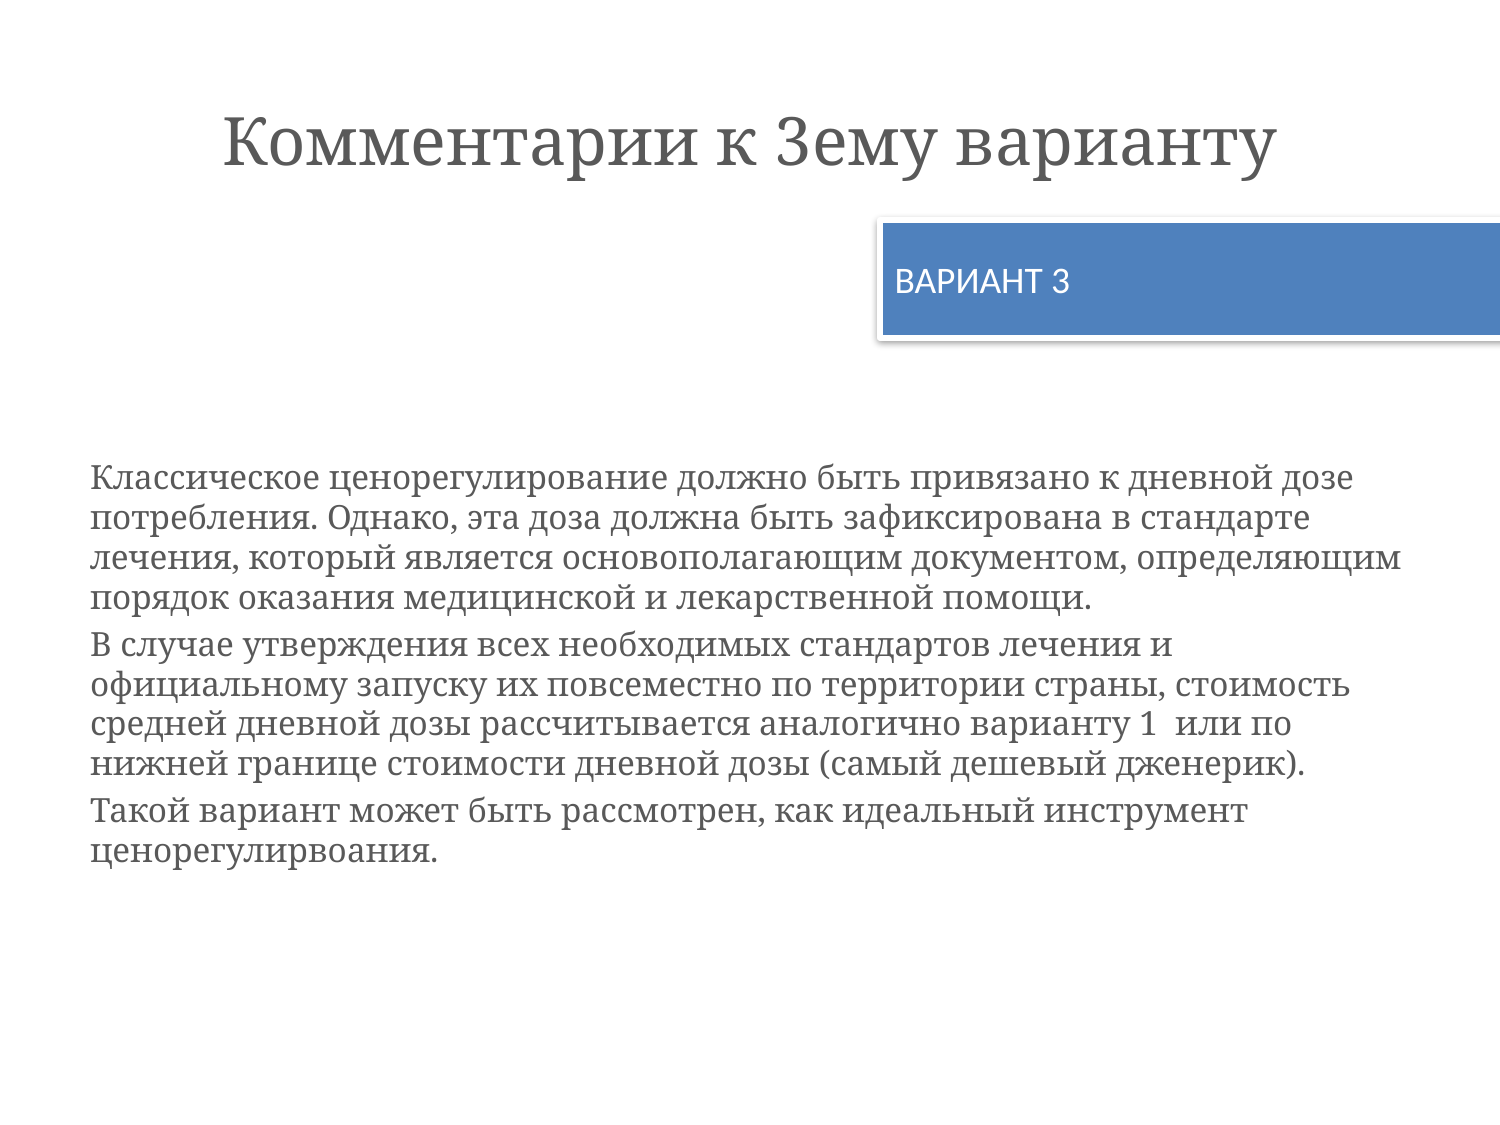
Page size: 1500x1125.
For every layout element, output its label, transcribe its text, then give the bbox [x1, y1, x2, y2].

text_box ВАРИАНТ 3 [877, 217, 1500, 341]
title Комментарии к 3ему варианту [75, 45, 1425, 233]
list Классическое ценорегулирование должно быть привязано к дневной дозе потребления. Однако, эта доза должна быть зафиксирована в стандарте лечения, который является основополагающим документом, определяющим порядок оказания медицинской и лекарственной помощи. В случае утверждения всех необходимых стандартов лечения и официальному запуску их повсеместно по территории страны, стоимость средней дневной дозы рассчитывается аналогично варианту 1 или по нижней границе стоимости дневной дозы (самый дешевый дженерик). Такой вариант может быть рассмотрен, как идеальный инструмент ценорегулирвоания. [75, 262, 1425, 1005]
